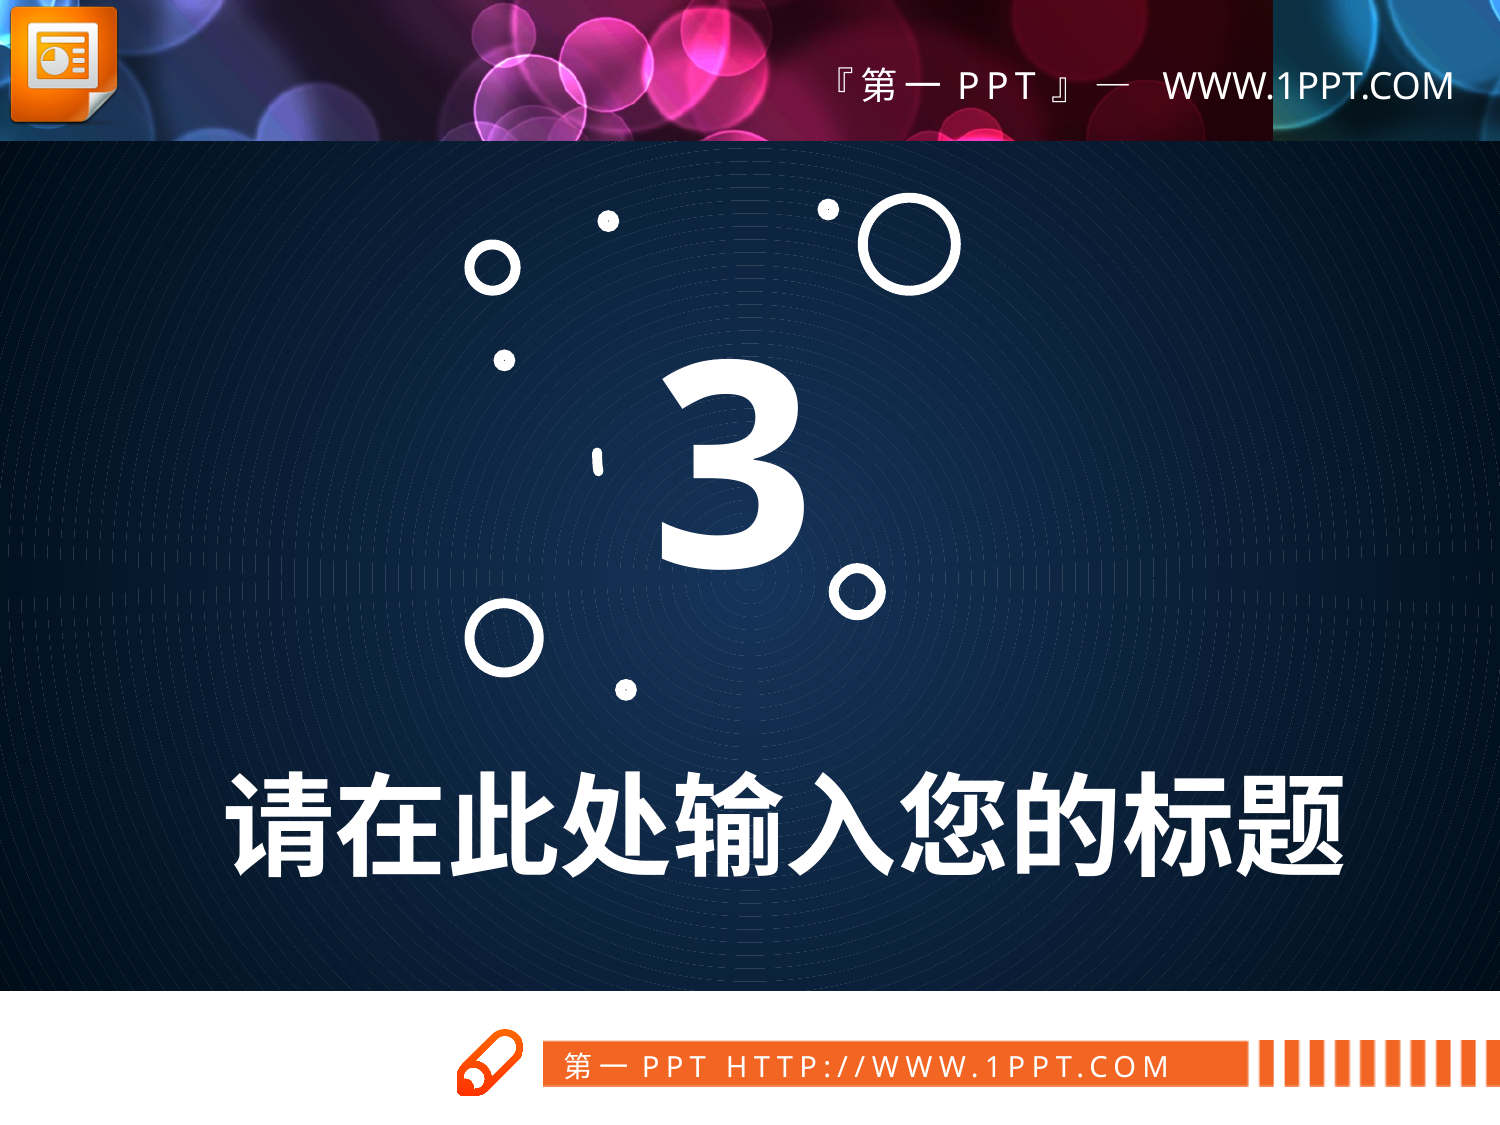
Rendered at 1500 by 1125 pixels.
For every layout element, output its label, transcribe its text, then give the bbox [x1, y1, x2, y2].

picture [0, 0, 1500, 141]
picture [543, 1040, 1500, 1087]
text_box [469, 197, 956, 696]
text_box 请在此处输入您的标题 [207, 747, 1362, 898]
